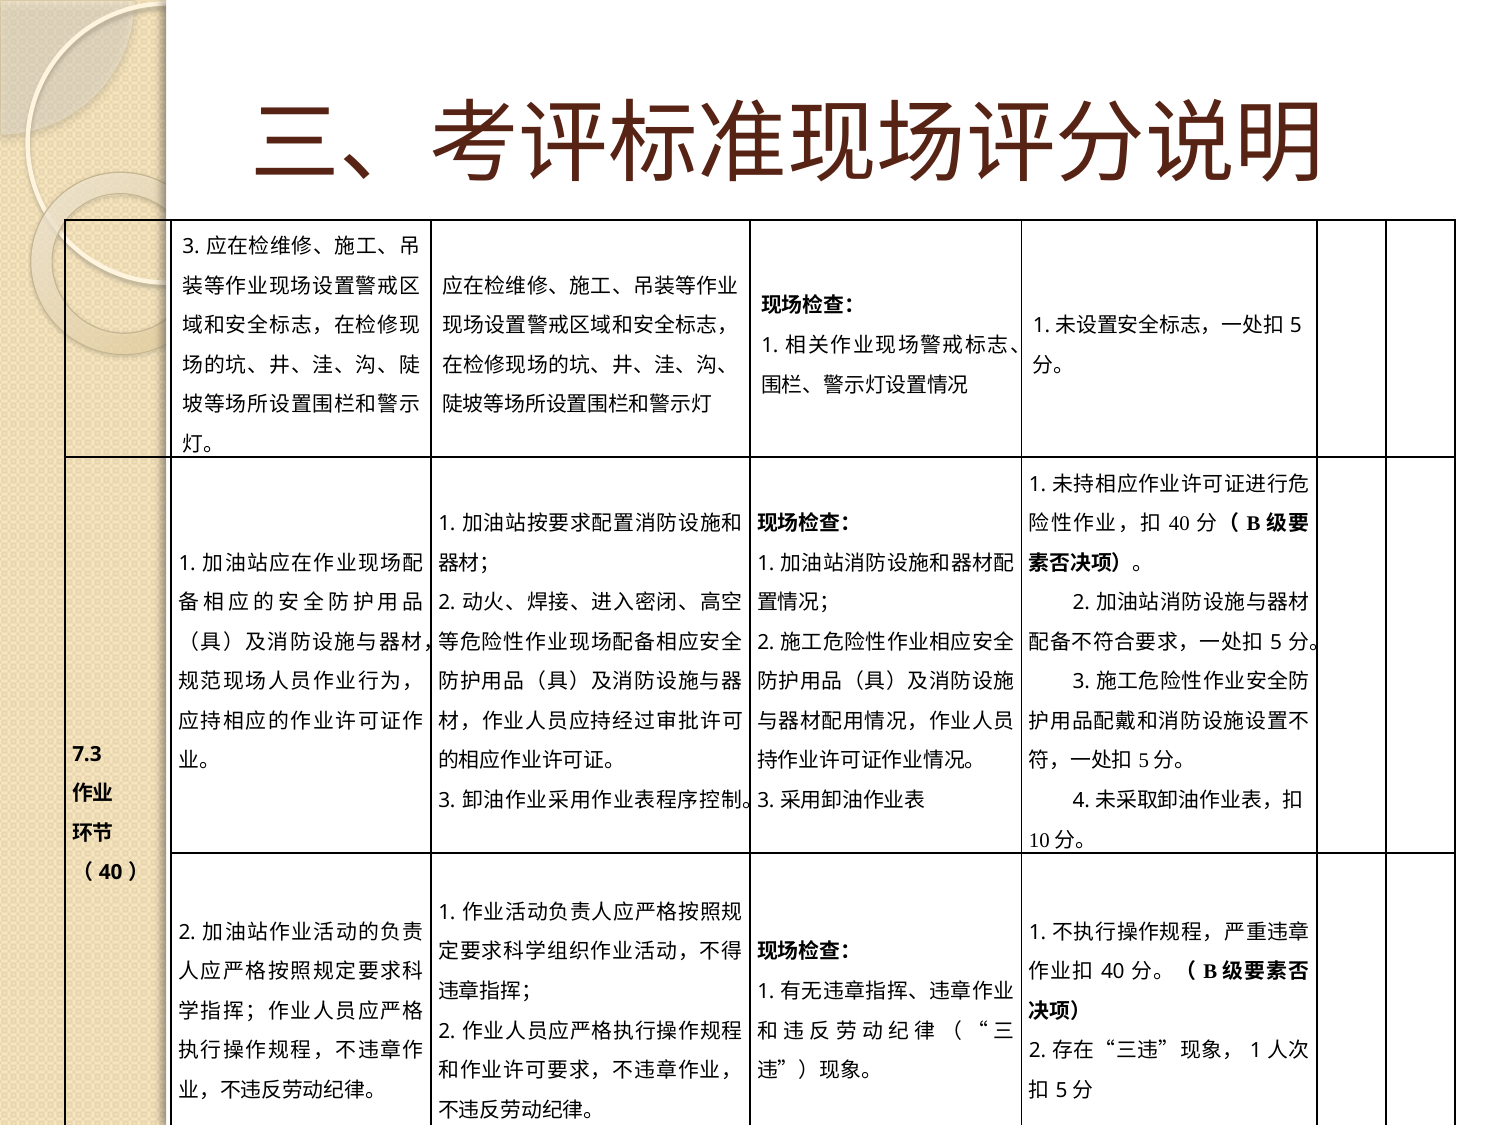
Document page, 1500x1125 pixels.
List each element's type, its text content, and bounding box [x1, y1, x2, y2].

table_header [1318, 221, 1385, 456]
table_cell 2.加油站作业活动的负责人应严格按照规定要求科学指挥；作业人员应严格执行操作规程，不违章作业，不违反劳动纪律。 [172, 854, 430, 1125]
table_cell 1.未持相应作业许可证进行危险性作业，扣40分（B级要素否决项）。 2.加油站消防设施与器材配备不符合要求，一处扣5分。 3.施工危险性作业安全防护用品配戴和消防设施设置不符，一处扣5分。 4.未采取卸油作业表，扣10分。 [1022, 458, 1316, 852]
table_header [66, 221, 170, 456]
table_cell [1387, 458, 1454, 852]
table_cell 7.3 作业 环节 （40） [66, 458, 170, 1125]
table_cell 1.作业活动负责人应严格按照规定要求科学组织作业活动，不得违章指挥； 2.作业人员应严格执行操作规程和作业许可要求，不违章作业，不违反劳动纪律。 [432, 854, 749, 1125]
table_header [1387, 221, 1454, 456]
table_cell 1.加油站应在作业现场配备相应的安全防护用品（具）及消防设施与器材，规范现场人员作业行为，应持相应的作业许可证作业。 [172, 458, 430, 852]
table_header 1.未设置安全标志，一处扣5分。 [1022, 221, 1316, 456]
title 三、考评标准现场评分说明 [235, 45, 1466, 233]
table_cell [1318, 854, 1385, 1125]
table_header 应在检维修、施工、吊装等作业现场设置警戒区域和安全标志，在检修现场的坑、井、洼、沟、陡坡等场所设置围栏和警示灯 [432, 221, 749, 456]
table_cell 1.不执行操作规程，严重违章作业扣40分。（B级要素否决项） 2.存在“三违”现象，1人次扣5分 [1022, 854, 1316, 1125]
table_cell [1387, 854, 1454, 1125]
table_header 现场检查： 1.相关作业现场警戒标志、围栏、警示灯设置情况 [751, 221, 1021, 456]
table_header 3.应在检维修、施工、吊装等作业现场设置警戒区域和安全标志，在检修现场的坑、井、洼、沟、陡坡等场所设置围栏和警示灯。 [172, 221, 430, 456]
table_cell [1318, 458, 1385, 852]
table_cell 现场检查： 1.加油站消防设施和器材配置情况； 2.施工危险性作业相应安全防护用品（具）及消防设施与器材配用情况，作业人员持作业许可证作业情况。 3.采用卸油作业表 [751, 458, 1021, 852]
table_cell 现场检查： 1.有无违章指挥、违章作业和违反劳动纪律（“三违”）现象。 [751, 854, 1021, 1125]
table_cell 1.加油站按要求配置消防设施和器材； 2.动火、焊接、进入密闭、高空等危险性作业现场配备相应安全防护用品（具）及消防设施与器材，作业人员应持经过审批许可的相应作业许可证。 3.卸油作业采用作业表程序控制。 [432, 458, 749, 852]
